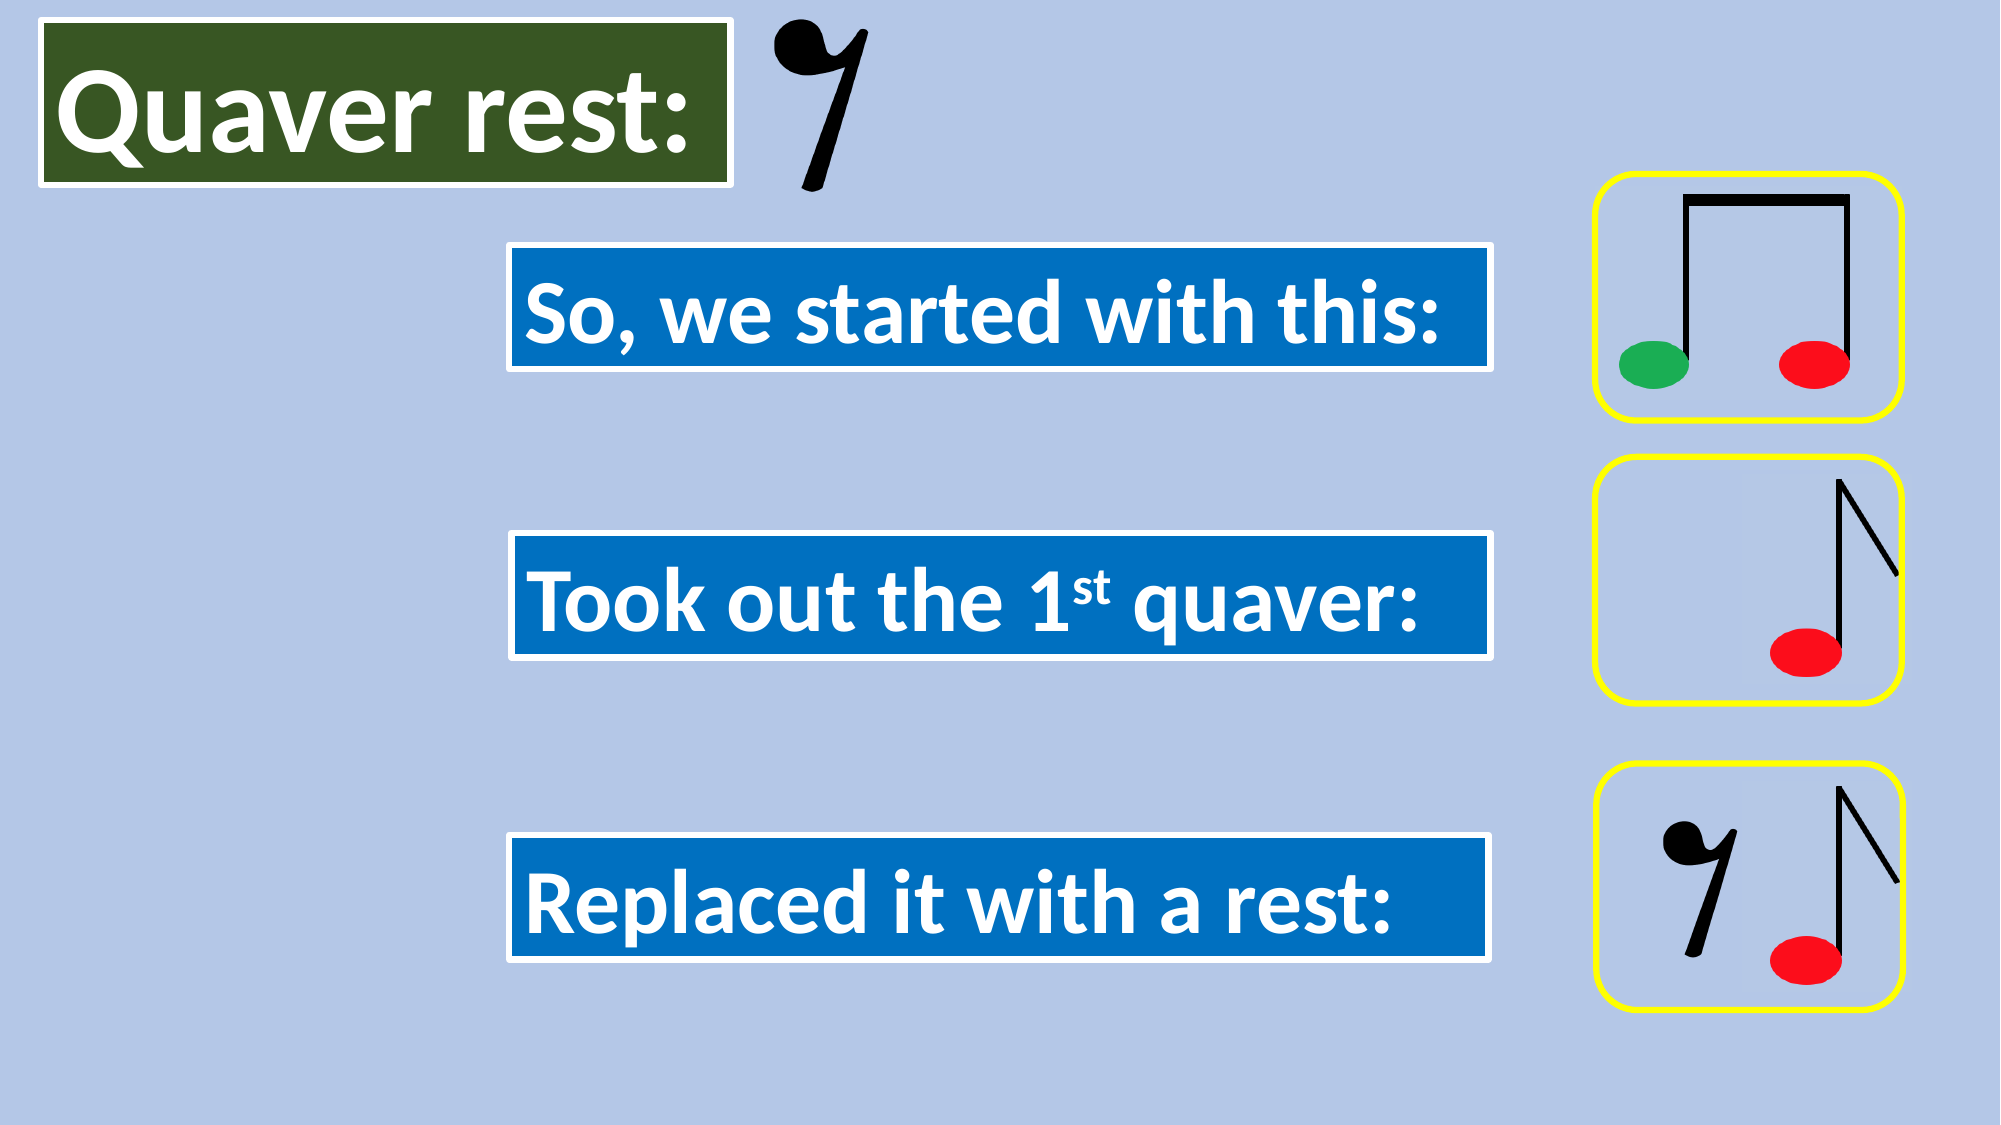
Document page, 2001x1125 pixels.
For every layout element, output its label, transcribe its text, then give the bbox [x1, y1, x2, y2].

text_box [1594, 455, 1897, 705]
text_box Quaver rest: [40, 20, 731, 185]
picture [1742, 781, 1912, 992]
text_box [1595, 762, 1897, 1012]
text_box [1599, 400, 1898, 422]
text_box Replaced it with a rest: [509, 834, 1489, 960]
picture [1742, 474, 1912, 684]
text_box Took out the 1st quaver: [511, 532, 1491, 658]
text_box [1605, 172, 1892, 186]
text_box So, we started with this: [509, 244, 1491, 370]
picture [1659, 817, 1741, 964]
picture [1595, 186, 1902, 400]
picture [769, 14, 873, 200]
